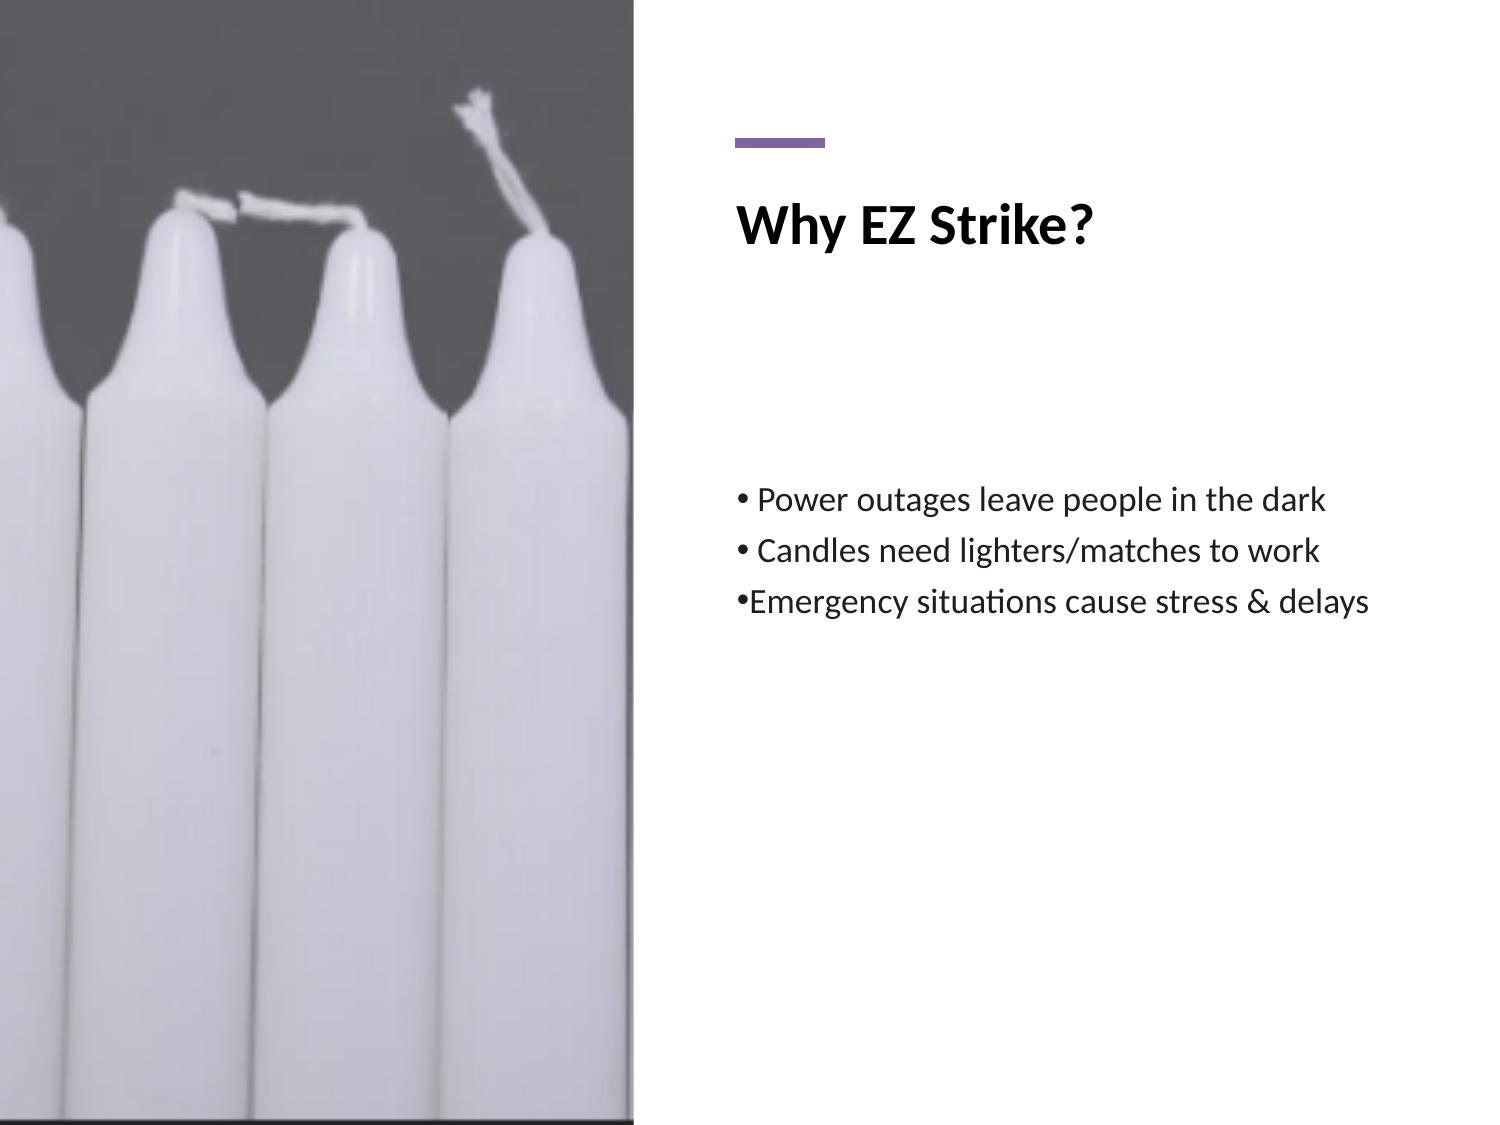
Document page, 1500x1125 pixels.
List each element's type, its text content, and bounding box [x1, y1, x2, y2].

text_box Why EZ Strike? [721, 186, 1392, 417]
text_box [639, 463, 1125, 672]
text_box Power outages leave people in the dark Candles need lighters/matches to work Emergency situations cause stress & delays [721, 418, 1392, 1008]
picture [0, 0, 634, 1125]
